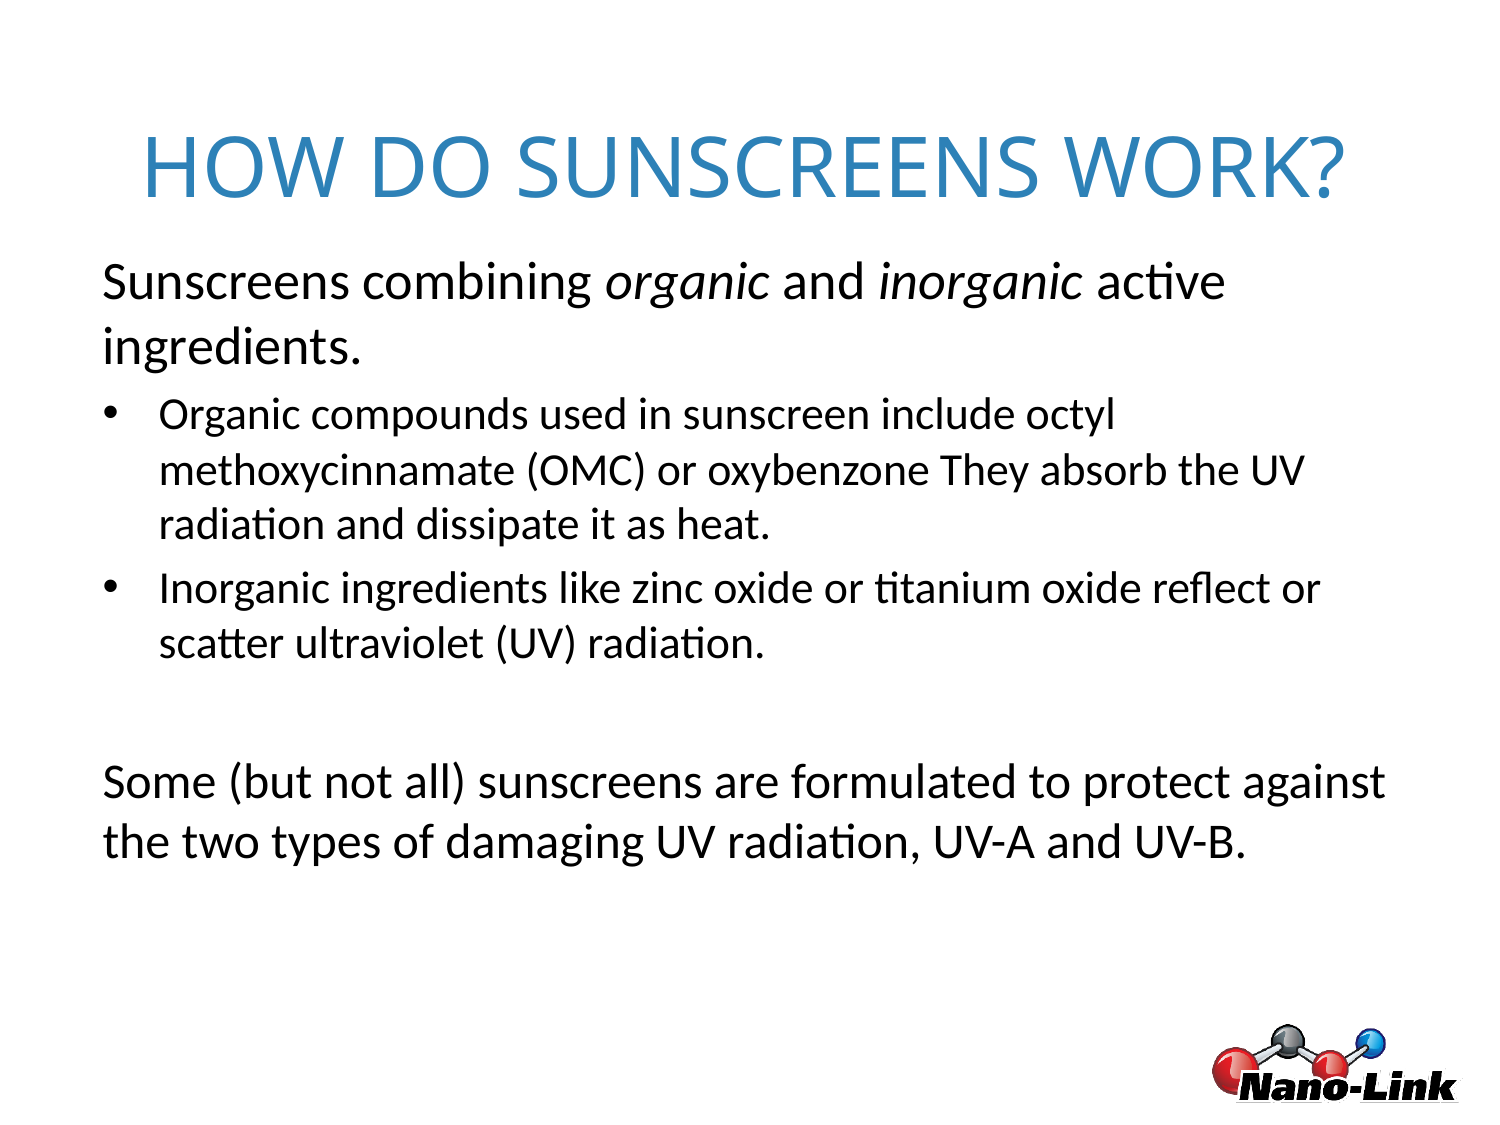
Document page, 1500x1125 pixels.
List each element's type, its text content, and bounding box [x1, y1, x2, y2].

text_box HOW DO SUNSCREENS WORK? [12, 70, 1475, 258]
picture [1212, 1024, 1463, 1103]
list Sunscreens combining organic and inorganic active ingredients. Organic compounds used in sunscreen include octyl methoxycinnamate (OMC) or oxybenzone They absorb the UV radiation and dissipate it as heat. Inorganic ingredients like zinc oxide or titanium oxide reflect or scatter ultraviolet (UV) radiation. Some (but not all) sunscreens are formulated to protect against the two types of damaging UV radiation, UV-A and UV-B. [87, 237, 1438, 980]
